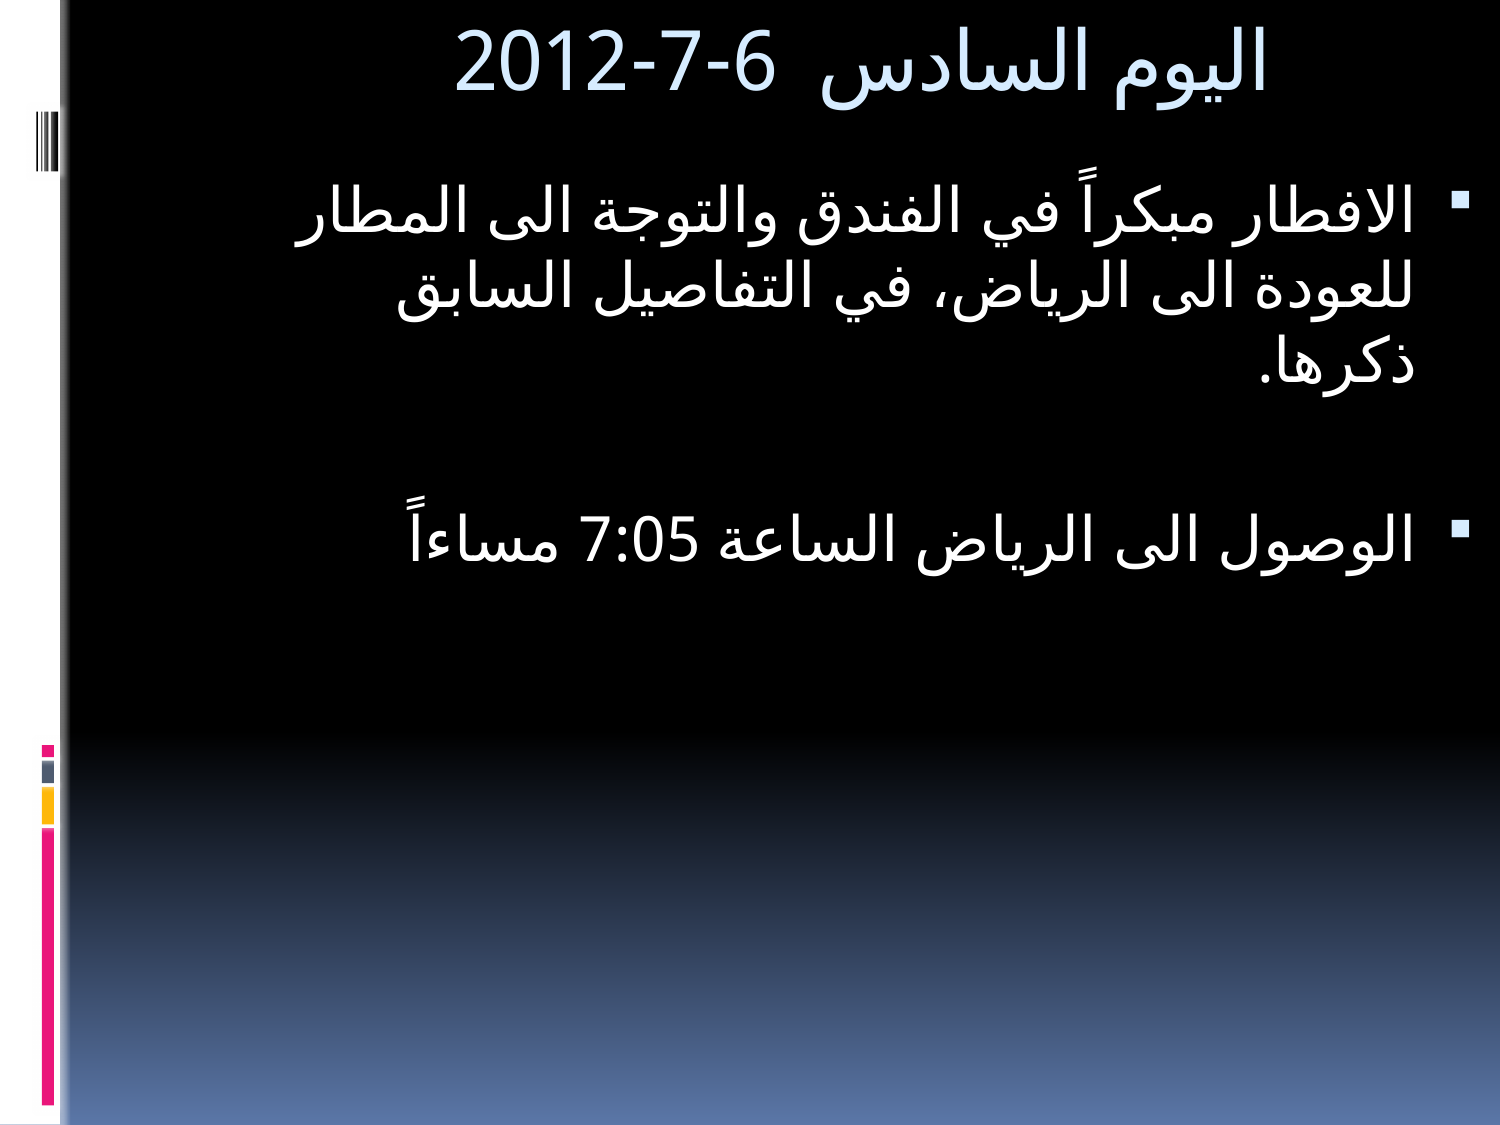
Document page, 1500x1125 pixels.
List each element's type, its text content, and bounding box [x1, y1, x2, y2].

title اليوم السادس 6-7-2012 [225, 0, 1500, 150]
list الافطار مبكراً في الفندق والتوجة الى المطار للعودة الى الرياض، في التفاصيل السابق ذكرها. الوصول الى الرياض الساعة 7:05 مساءاً [225, 162, 1500, 1125]
